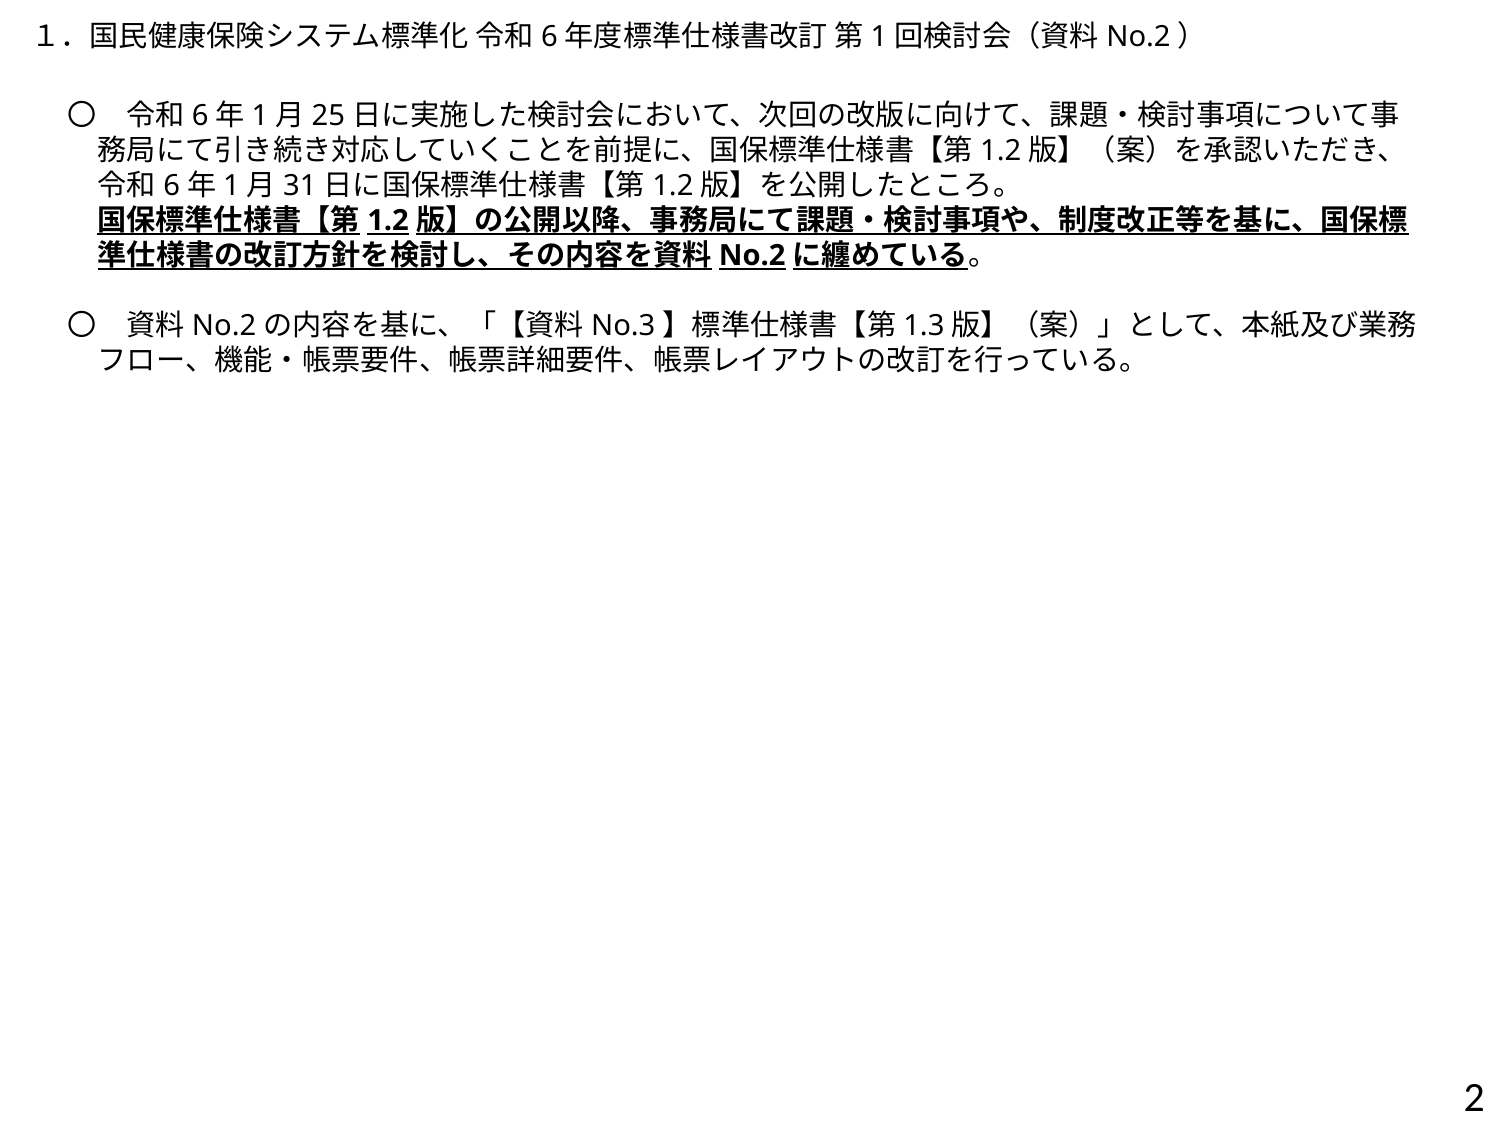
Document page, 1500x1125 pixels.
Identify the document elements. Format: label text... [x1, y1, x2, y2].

slide_number 1 [1149, 1065, 1500, 1125]
text_box 〇 令和6年1月25日に実施した検討会において、次回の改版に向けて、課題・検討事項について事務局にて引き続き対応していくことを前提に、国保標準仕様書【第1.2版】（案）を承認いただき、令和6年1月31日に国保標準仕様書【第1.2版】を公開したところ。 国保標準仕様書【第1.2版】の公開以降、事務局にて課題・検討事項や、制度改正等を基に、国保標準仕様書の改訂方針を検討し、その内容を資料No.2に纏めている。 〇 資料No.2の内容を基に、「【資料No.3】標準仕様書【第1.3版】（案）」として、本紙及び業務フロー、機能・帳票要件、帳票詳細要件、帳票レイアウトの改訂を行っている。 [53, 96, 1436, 384]
text_box １．国民健康保険システム標準化 令和6年度標準仕様書改訂 第1回検討会（資料No.2） [16, 2, 1440, 96]
